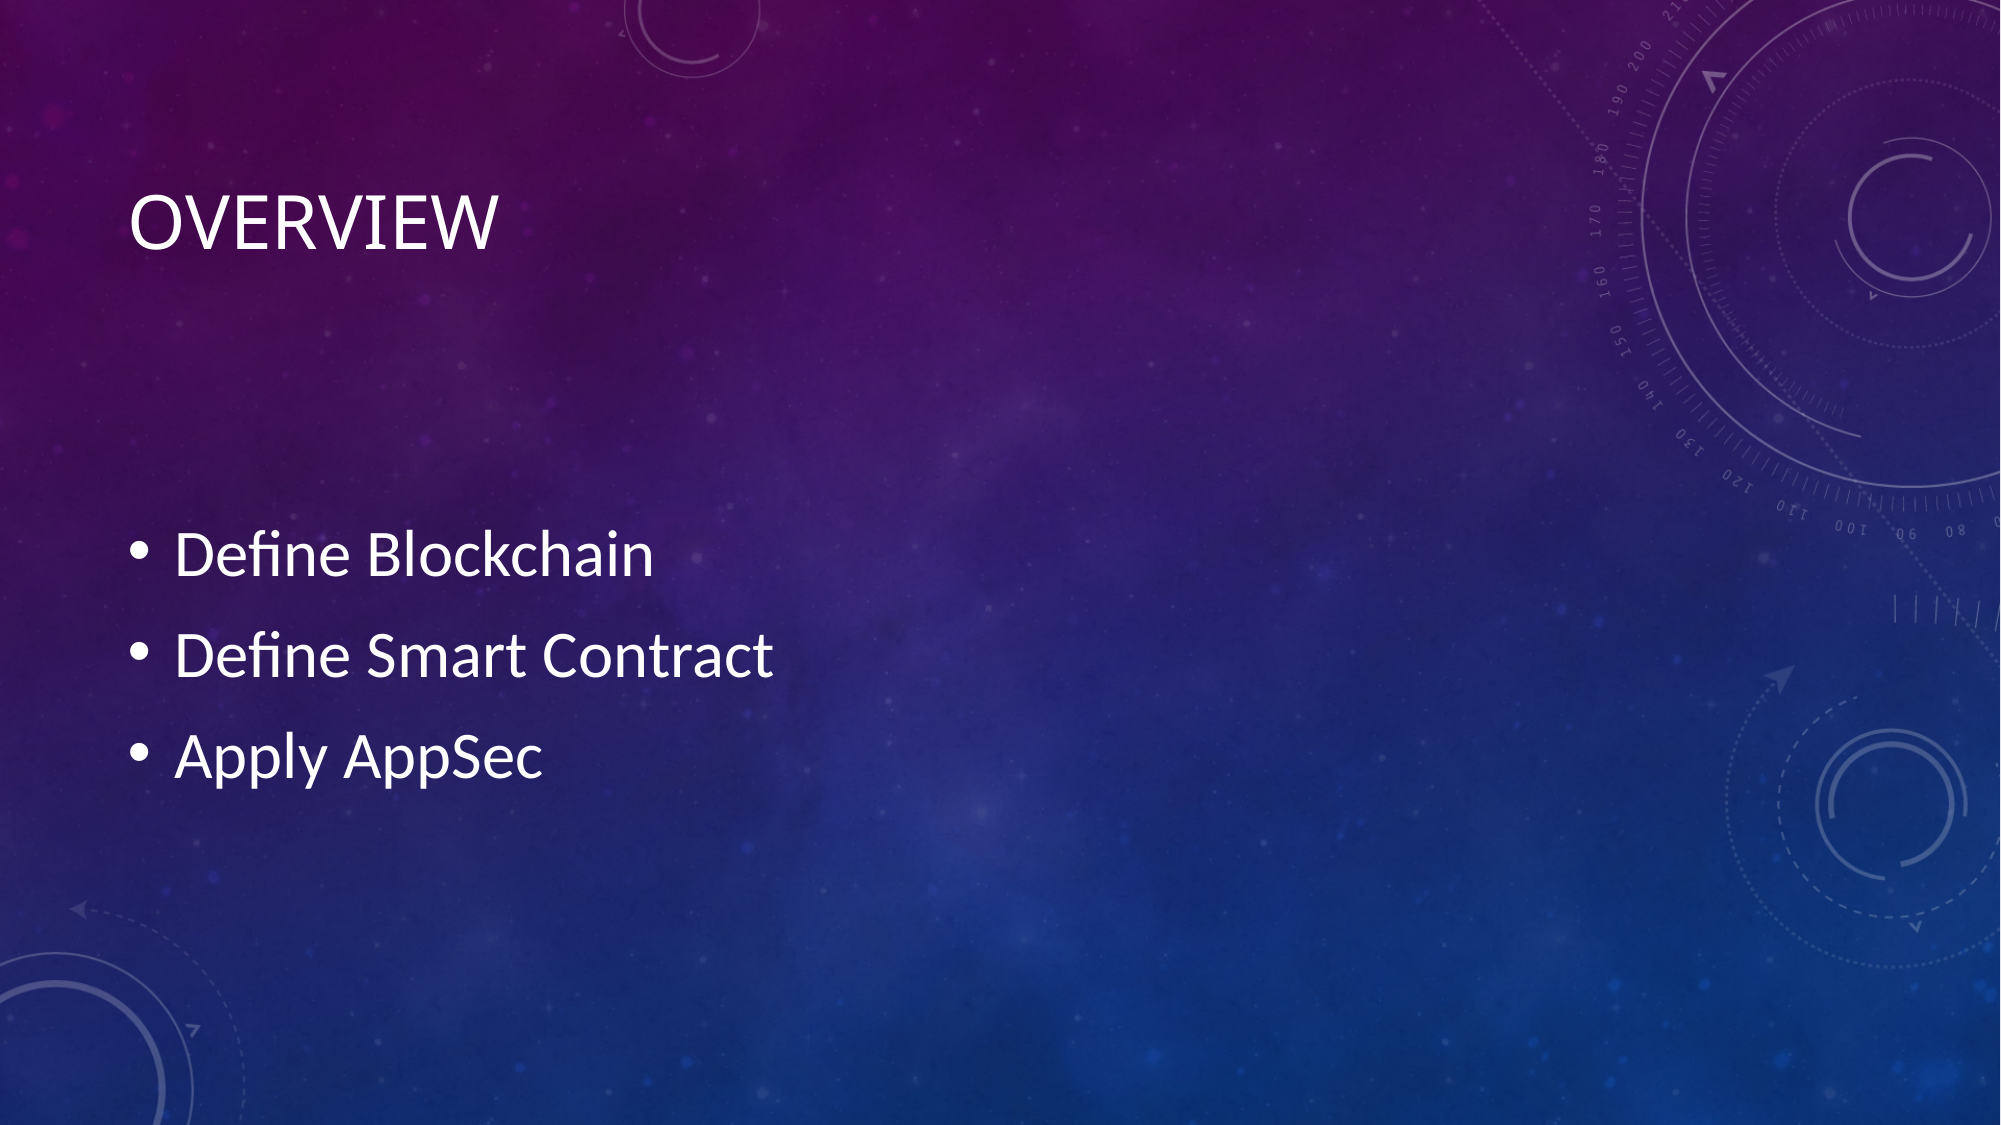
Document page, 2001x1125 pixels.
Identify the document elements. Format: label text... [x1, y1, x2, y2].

picture [0, 0, 2001, 1125]
list Define Blockchain Define Smart Contract Apply AppSec [112, 351, 1775, 950]
title Overview [112, 99, 1775, 339]
